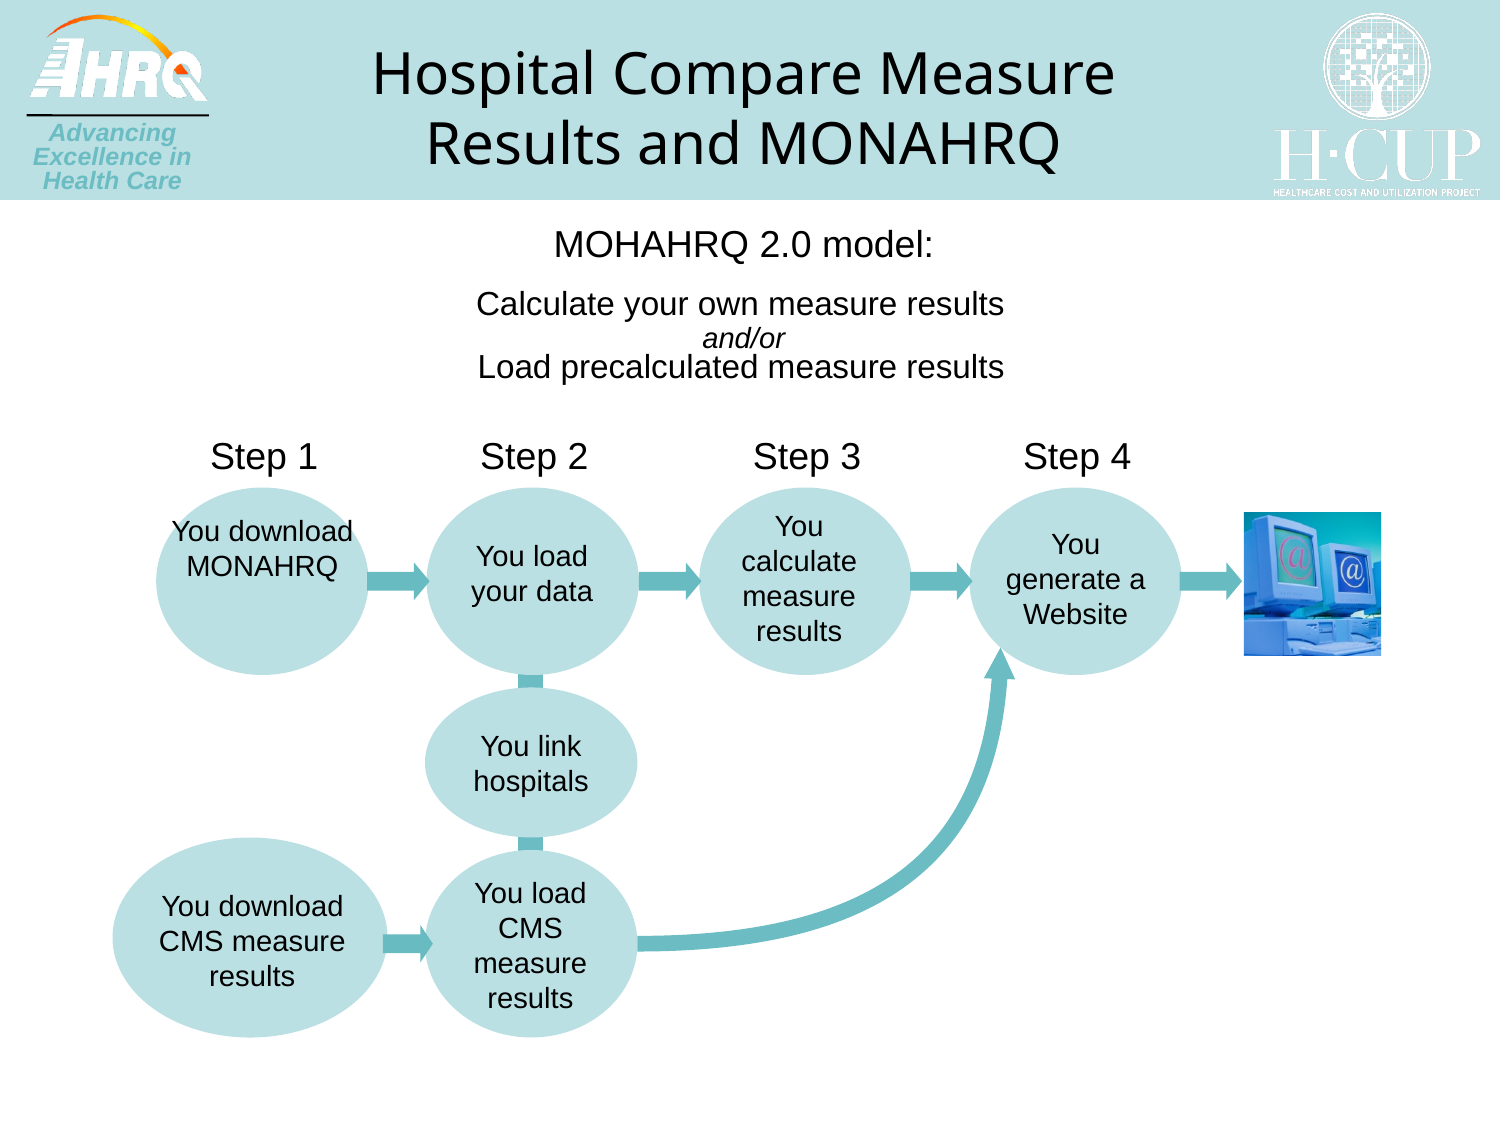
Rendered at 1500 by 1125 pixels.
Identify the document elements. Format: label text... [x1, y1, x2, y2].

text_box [112, 212, 1382, 1038]
title Hospital Compare Measure Results and MONAHRQ [249, 12, 1238, 201]
picture [26, 12, 211, 104]
picture [1270, 10, 1483, 199]
